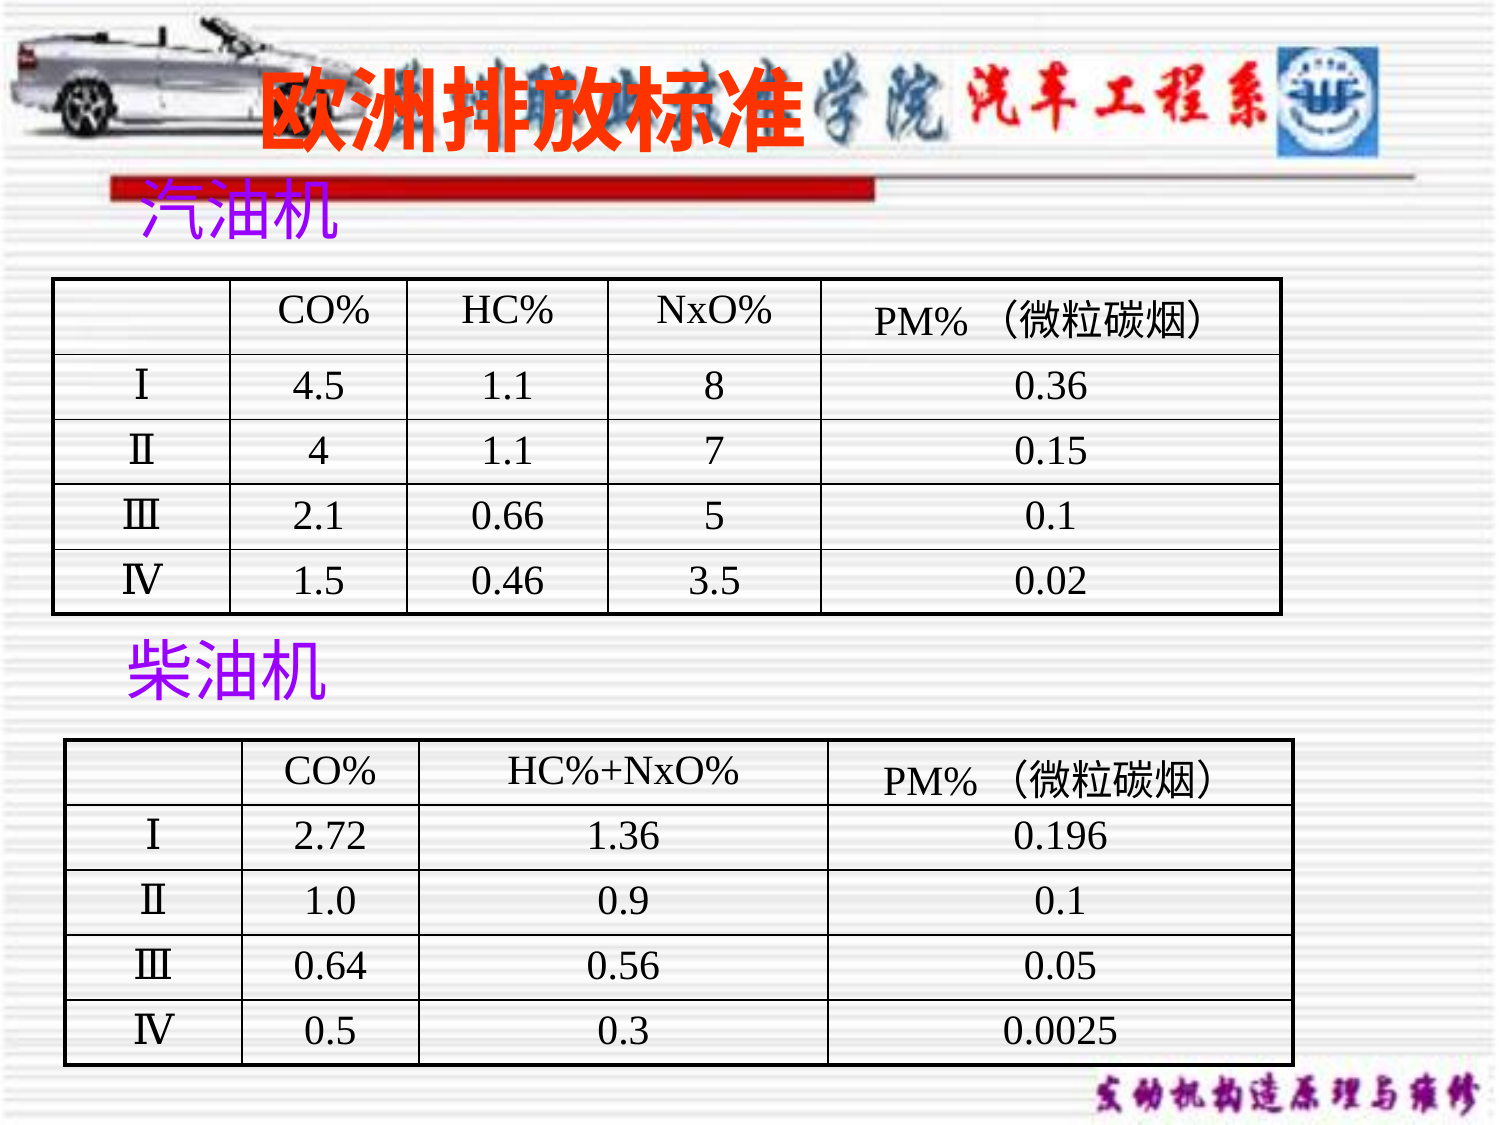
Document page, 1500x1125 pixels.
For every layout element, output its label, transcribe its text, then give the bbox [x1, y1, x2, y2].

table_cell Ⅳ [67, 1001, 241, 1063]
table_cell Ⅱ [55, 420, 229, 483]
table_cell 0.64 [243, 936, 418, 999]
text_box 柴油机 [112, 621, 479, 717]
table_cell Ⅳ [55, 550, 229, 612]
table_cell 0.1 [822, 485, 1279, 549]
table_cell 4.5 [231, 355, 406, 419]
table_cell 0.36 [822, 355, 1279, 419]
table_cell Ⅰ [67, 806, 241, 869]
table_cell 4 [231, 420, 406, 483]
text_box 汽油机 [123, 160, 538, 256]
table_cell 5 [609, 485, 820, 549]
table_header CO% [231, 281, 406, 354]
picture [0, 0, 1500, 1125]
table_header PM%（微粒碳烟） [822, 281, 1279, 354]
table_cell 0.1 [829, 871, 1291, 934]
table_cell 3.5 [609, 550, 820, 612]
table_cell 1.1 [408, 355, 607, 419]
table_cell 7 [609, 420, 820, 483]
table_cell 0.46 [408, 550, 607, 612]
table_cell 0.196 [829, 806, 1291, 869]
table_cell 0.3 [420, 1001, 827, 1063]
table_cell 0.05 [829, 936, 1291, 999]
table_header PM%（微粒碳烟） [829, 742, 1291, 804]
table_cell 1.1 [408, 420, 607, 483]
table_cell Ⅱ [67, 871, 241, 934]
table_header HC% [408, 281, 607, 354]
table_cell Ⅰ [55, 355, 229, 419]
table_cell 0.0025 [829, 1001, 1291, 1063]
table_header CO% [243, 742, 418, 804]
title 欧洲排放标准 [74, 44, 1426, 233]
table_cell 0.66 [408, 485, 607, 549]
table_cell 0.5 [243, 1001, 418, 1063]
table_header HC%+NxO% [420, 742, 827, 804]
table_cell 2.1 [231, 485, 406, 549]
table_header NxO% [609, 281, 820, 354]
table_cell 0.02 [822, 550, 1279, 612]
table_header [67, 742, 241, 804]
table_cell Ⅲ [55, 485, 229, 549]
table_cell 8 [609, 355, 820, 419]
table_cell 0.9 [420, 871, 827, 934]
table_cell 0.15 [822, 420, 1279, 483]
table_cell 1.0 [243, 871, 418, 934]
table_cell 1.5 [231, 550, 406, 612]
table_cell Ⅲ [67, 936, 241, 999]
table_cell 0.56 [420, 936, 827, 999]
table_cell 2.72 [243, 806, 418, 869]
table_header [55, 281, 229, 354]
table_cell 1.36 [420, 806, 827, 869]
